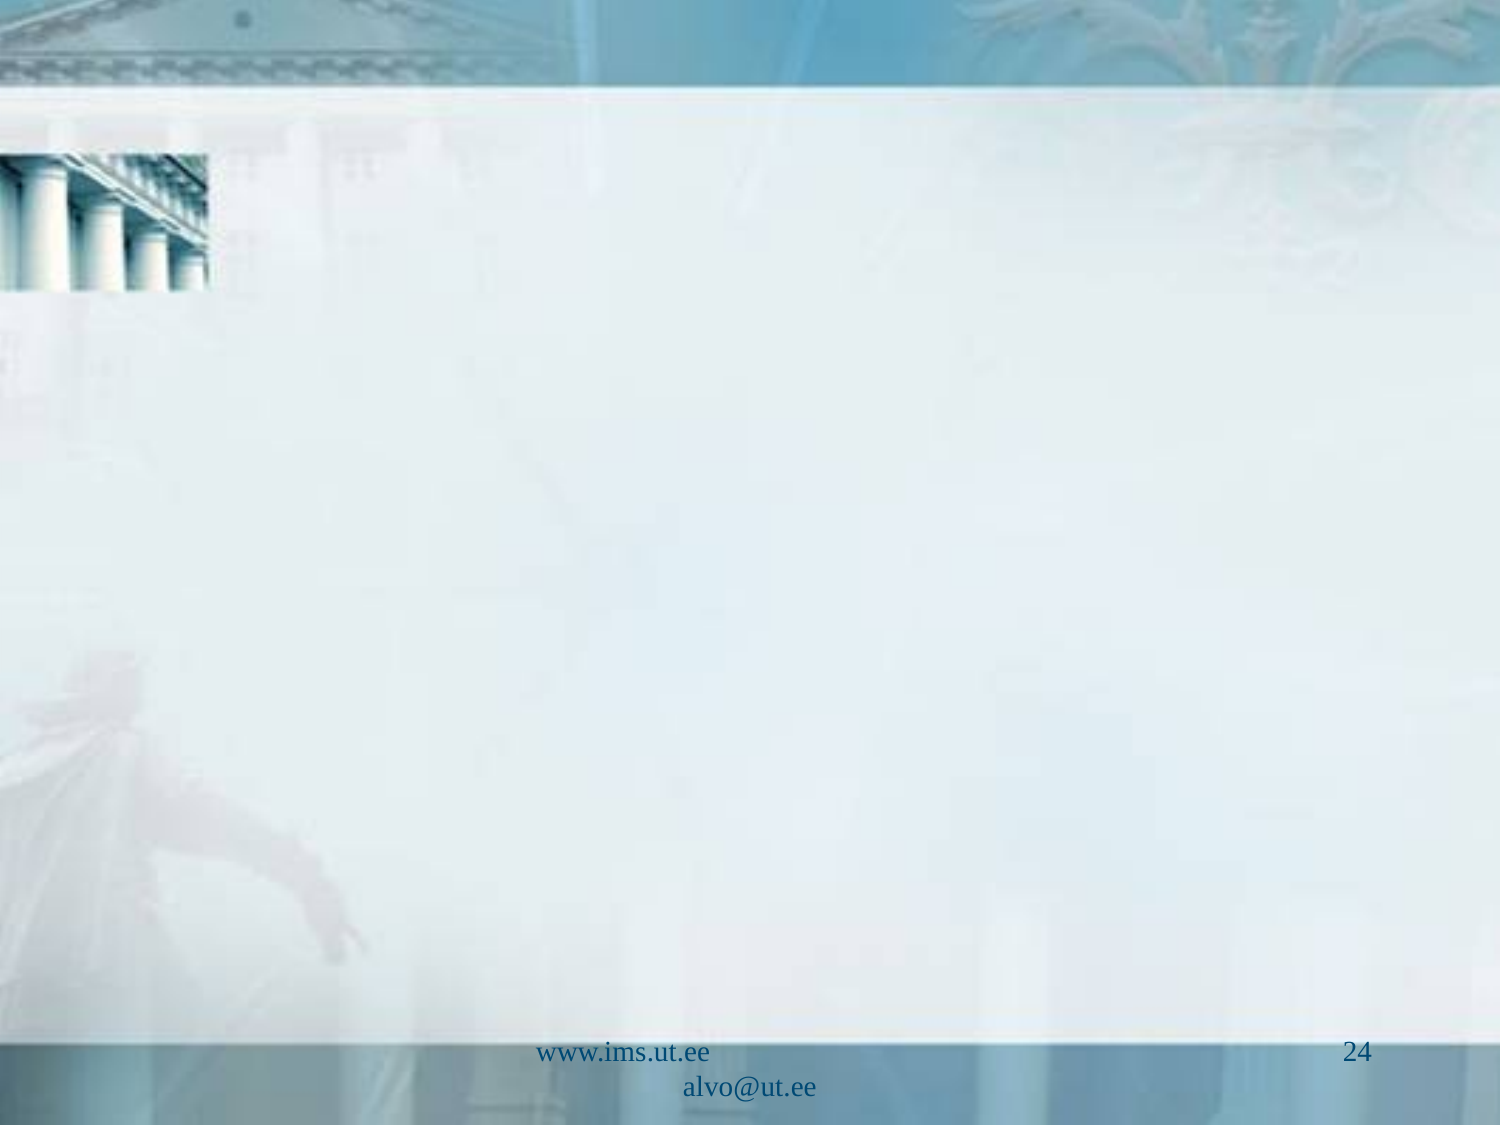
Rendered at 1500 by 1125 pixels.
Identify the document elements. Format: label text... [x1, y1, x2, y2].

slide_number 24 [1074, 1024, 1388, 1101]
footer www.ims.ut.ee alvo@ut.ee [512, 1024, 988, 1101]
picture [0, 0, 1500, 1125]
